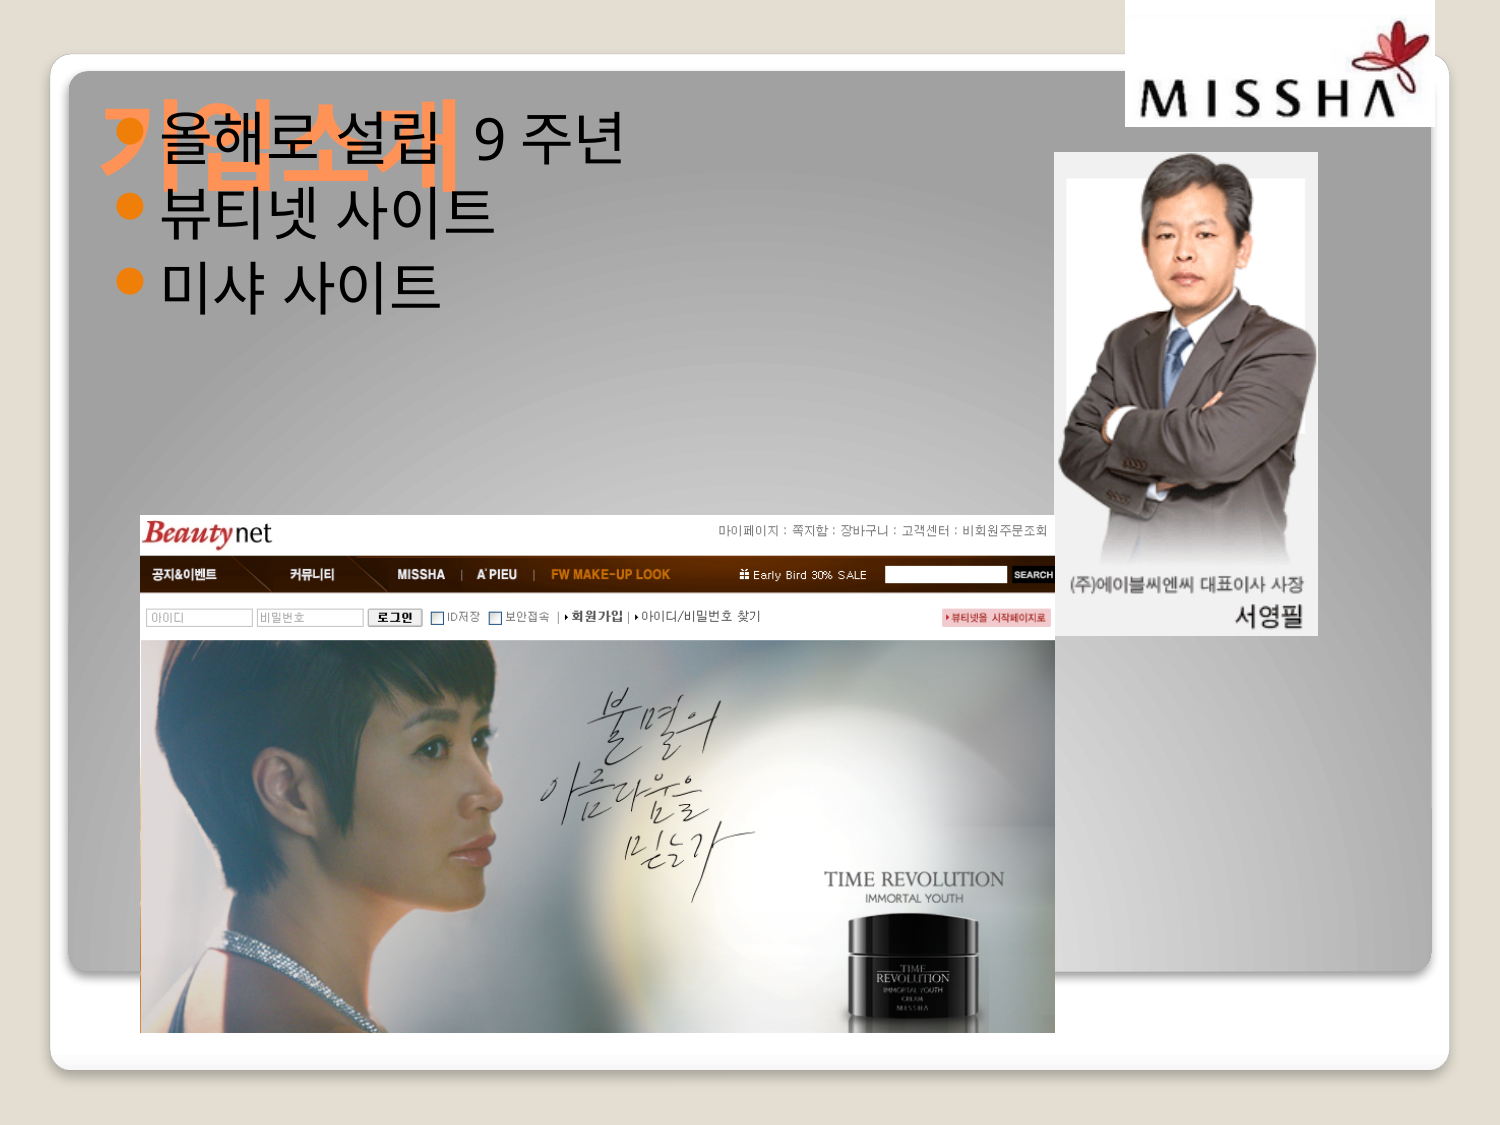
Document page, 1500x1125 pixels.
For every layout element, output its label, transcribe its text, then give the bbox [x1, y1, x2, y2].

picture [140, 152, 1318, 1033]
list 올해로 설립 9주년 뷰티넷 사이트 미샤 사이트 [82, 86, 1425, 774]
title 기업소개 [82, 23, 1117, 86]
picture [1124, 0, 1435, 127]
